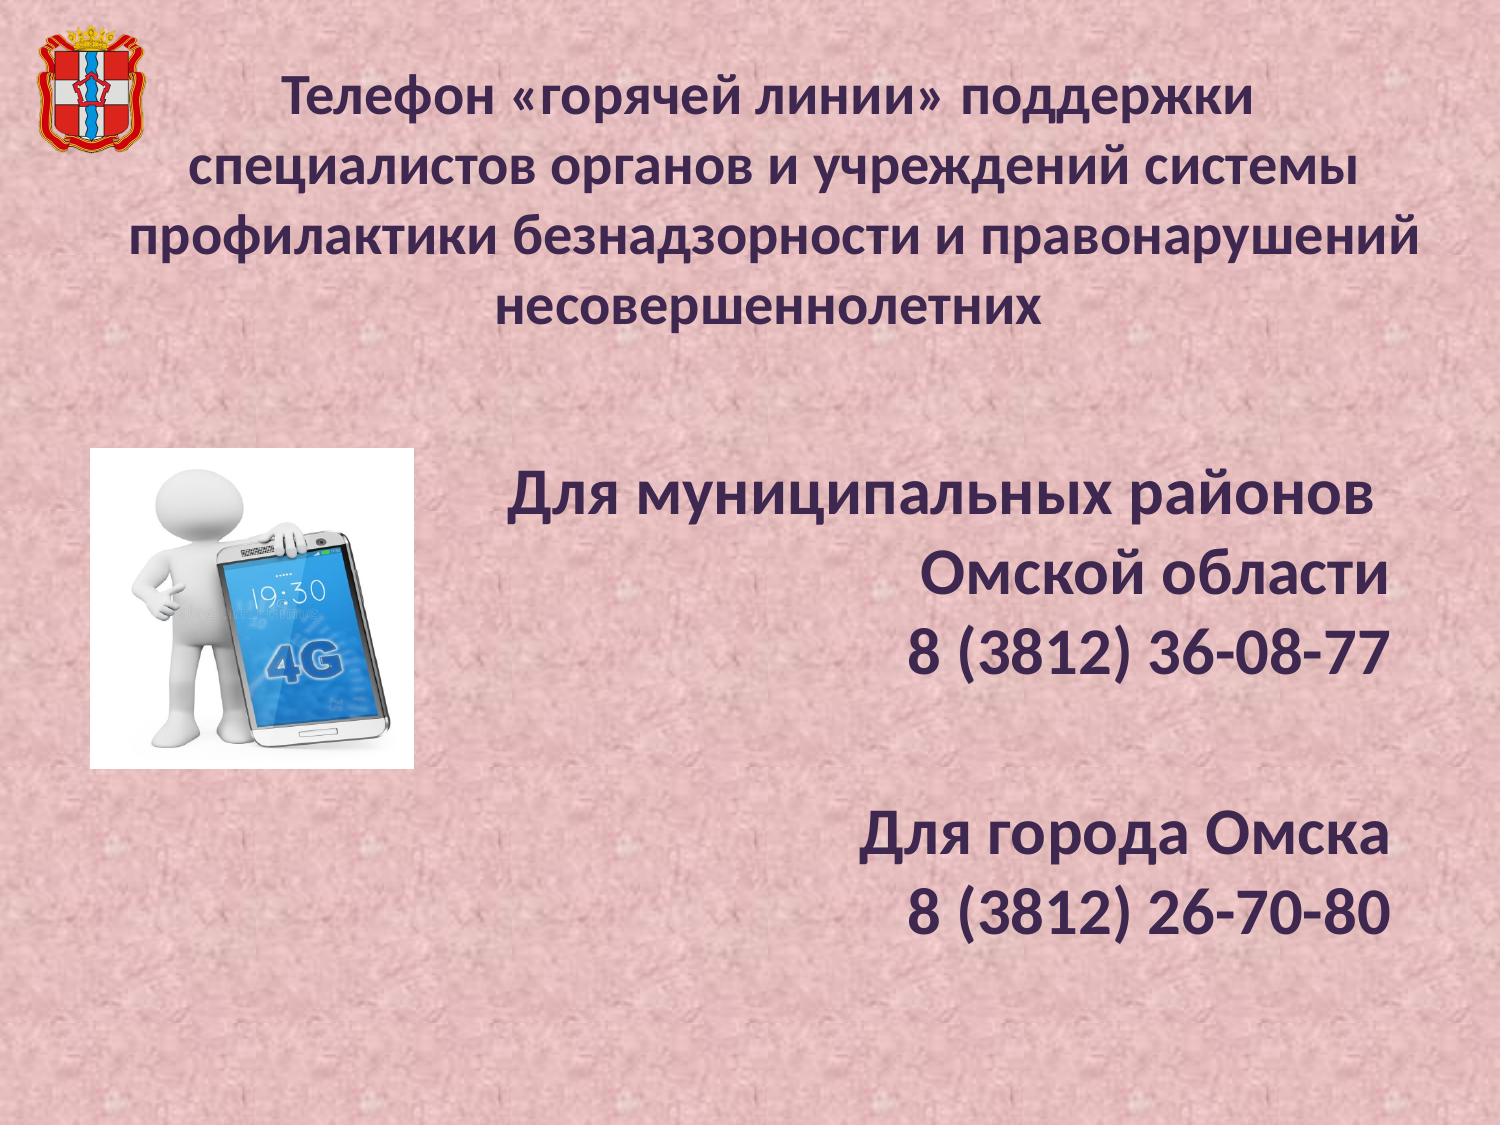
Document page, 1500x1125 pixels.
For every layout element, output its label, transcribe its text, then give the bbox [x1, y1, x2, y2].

picture [0, 0, 1500, 1125]
text_box Телефон «горячей линии» поддержки специалистов органов и учреждений системы профилактики безнадзорности и правонарушений несовершеннолетних [90, 49, 1459, 344]
text_box Для муниципальных районов Омской области 8 (3812) 36-08-77 Для города Омска 8 (3812) 26-70-80 [90, 197, 1449, 1049]
